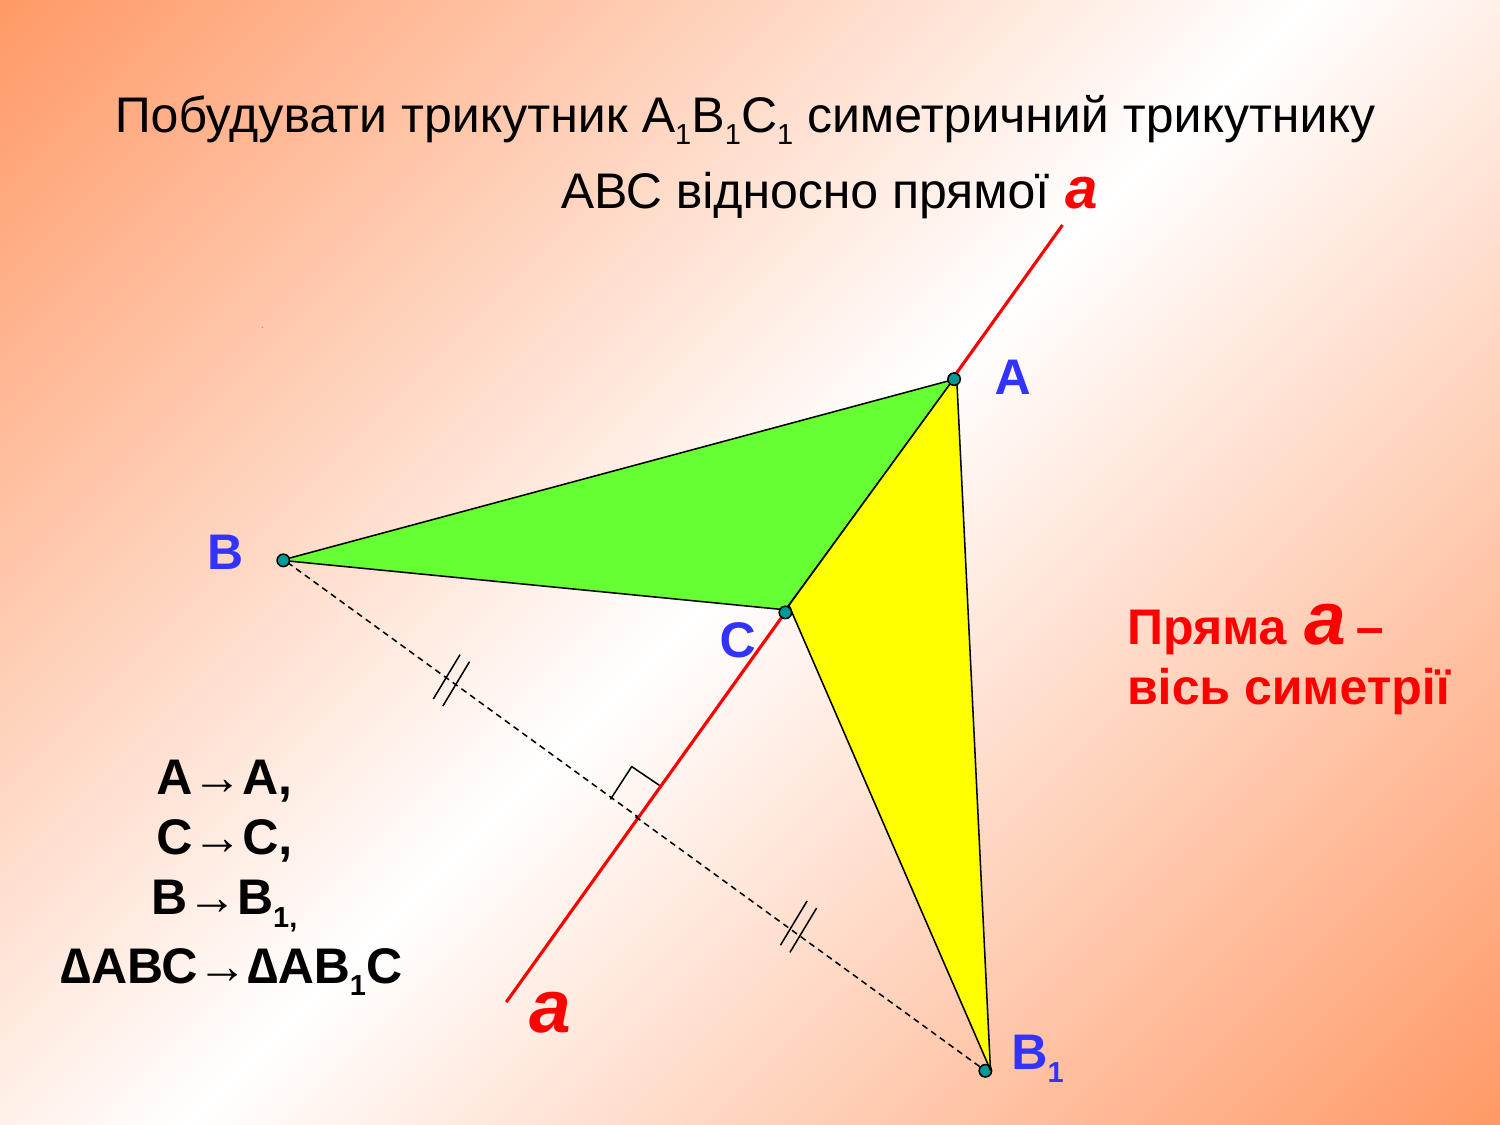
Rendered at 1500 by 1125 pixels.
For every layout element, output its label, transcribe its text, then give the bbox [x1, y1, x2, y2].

text_box [947, 372, 961, 386]
text_box [277, 554, 290, 567]
text_box [289, 381, 949, 605]
text_box [788, 384, 988, 1030]
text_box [287, 562, 660, 817]
text_box a [500, 949, 600, 1055]
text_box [1112, 562, 1500, 724]
text_box А→А, С→С, В→В1, ∆АВС→∆АВ1С [0, 737, 463, 1009]
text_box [399, 774, 851, 833]
text_box [779, 606, 792, 619]
text_box А [962, 337, 1063, 413]
text_box С [687, 599, 788, 675]
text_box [978, 1012, 1088, 1088]
text_box Побудувати трикутник А1В1С1 симетричний трикутнику АВС відносно прямої a [99, 75, 1400, 288]
text_box В [174, 512, 275, 588]
